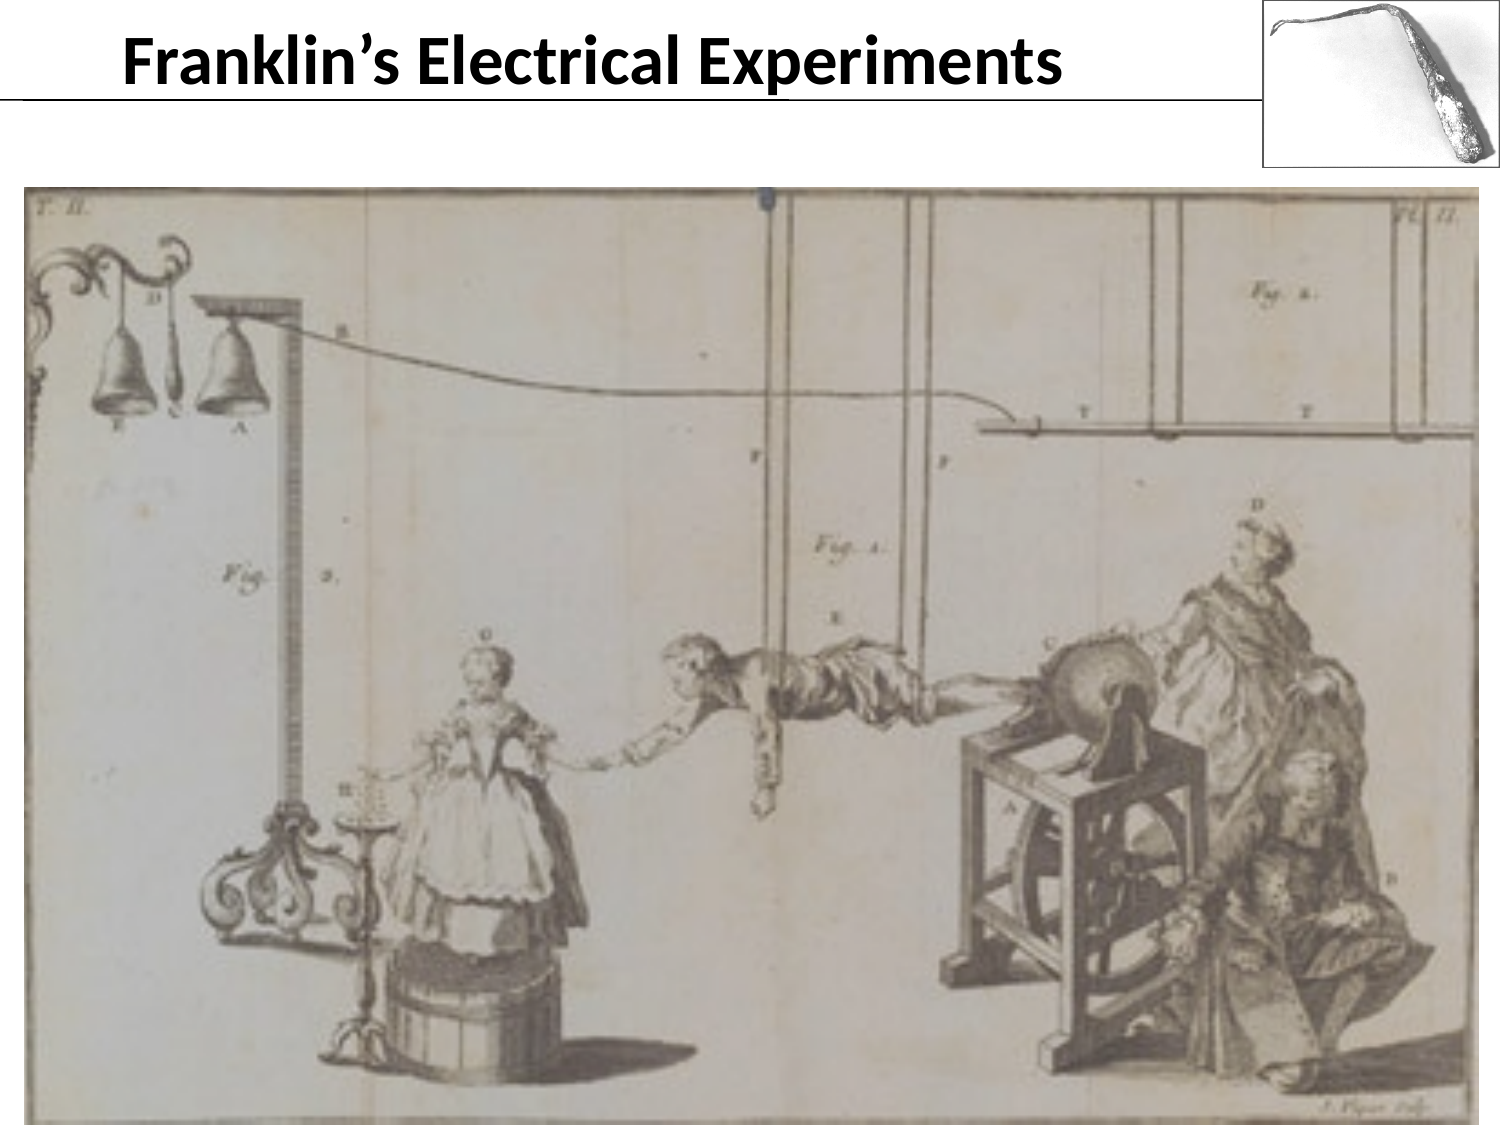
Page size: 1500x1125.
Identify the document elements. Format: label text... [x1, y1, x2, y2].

title Franklin’s Electrical Experiments [0, 0, 1188, 113]
picture [1262, 0, 1500, 169]
picture [24, 187, 1479, 1125]
